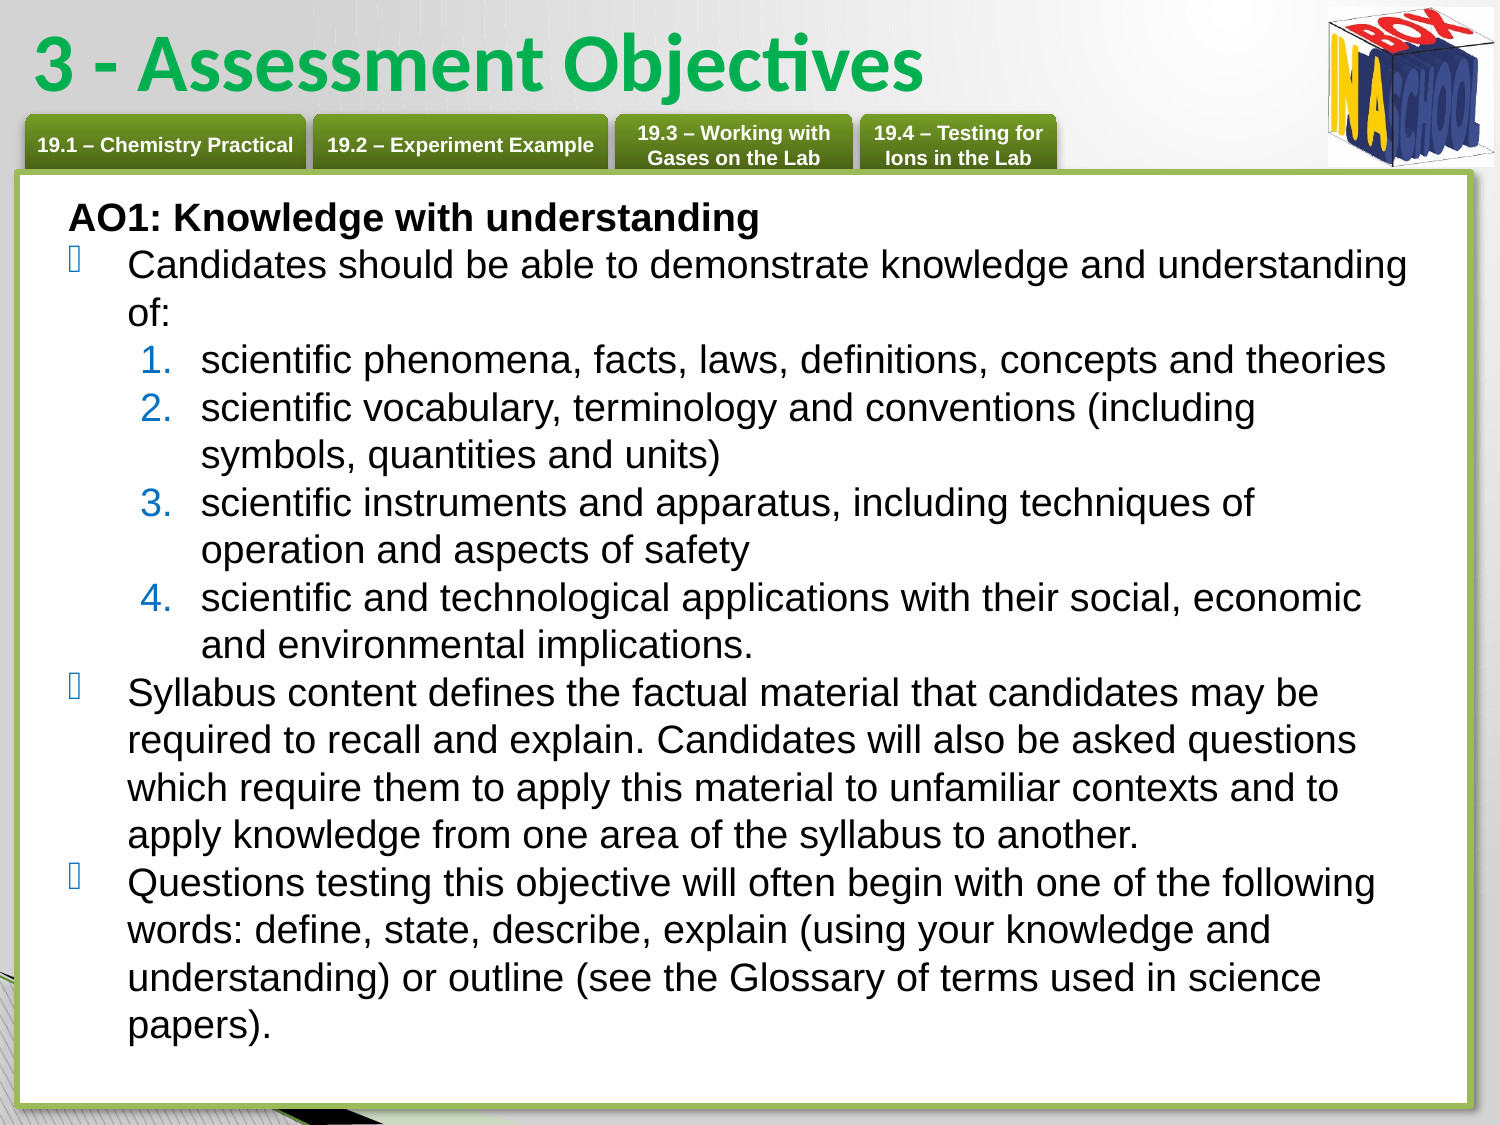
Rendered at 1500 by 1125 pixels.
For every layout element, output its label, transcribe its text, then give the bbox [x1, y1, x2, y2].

text_box AO1: Knowledge with understanding Candidates should be able to demonstrate knowledge and understanding of: scientific phenomena, facts, laws, definitions, concepts and theories scientific vocabulary, terminology and conventions (including symbols, quantities and units) scientific instruments and apparatus, including techniques of operation and aspects of safety scientific and technological applications with their social, economic and environmental implications. Syllabus content defines the factual material that candidates may be required to recall and explain. Candidates will also be asked questions which require them to apply this material to unfamiliar contexts and to apply knowledge from one area of the syllabus to another. Questions testing this objective will often begin with one of the following words: define, state, describe, explain (using your knowledge and understanding) or outline (see the Glossary of terms used in science papers). [53, 184, 1436, 1054]
title 3 - Assessment Objectives [17, 7, 1258, 110]
picture [281, 1114, 303, 1125]
picture [1328, 7, 1495, 167]
